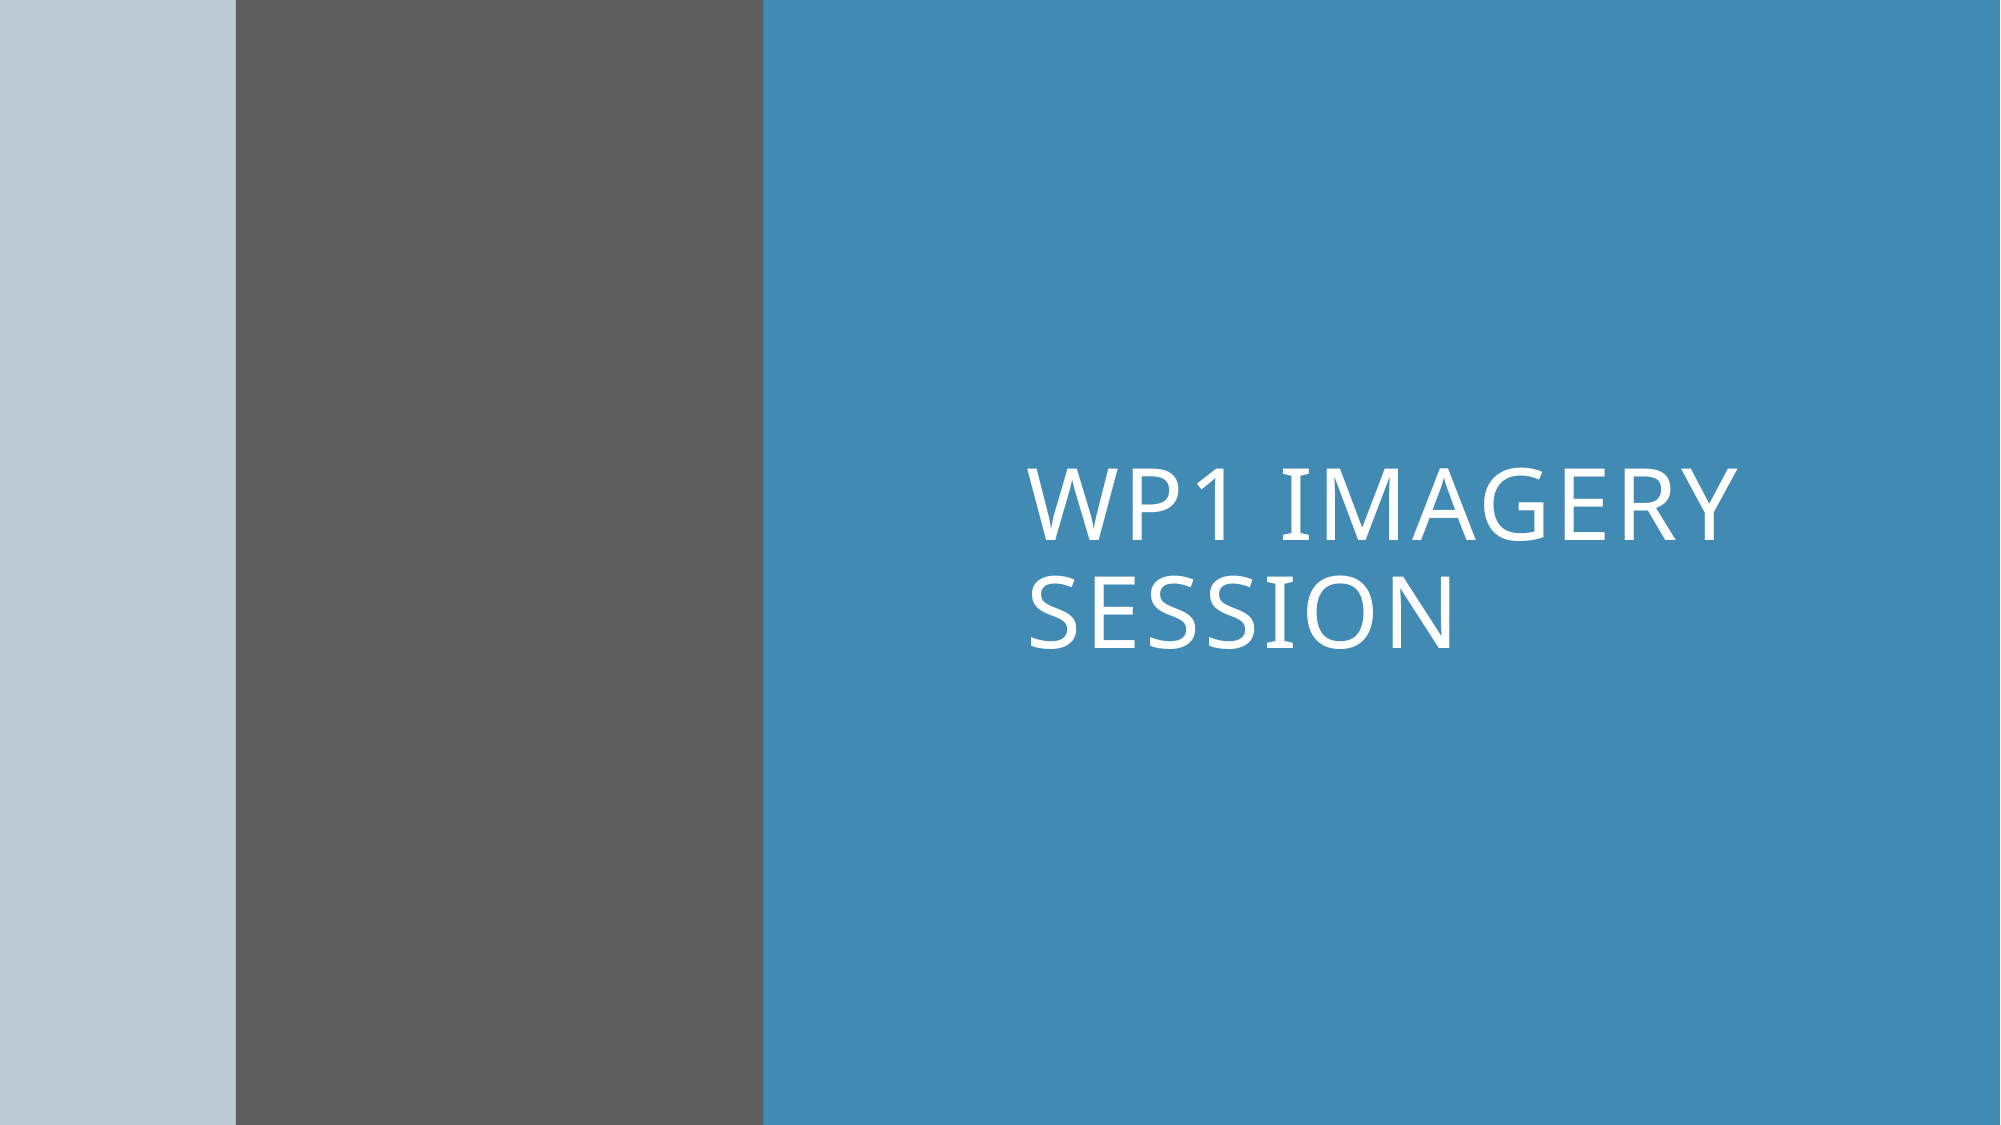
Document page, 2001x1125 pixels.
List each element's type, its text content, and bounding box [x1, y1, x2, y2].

text_box [0, 0, 235, 1125]
text_box [235, 0, 764, 1125]
title WP1 Imagery Session [899, 159, 1871, 966]
